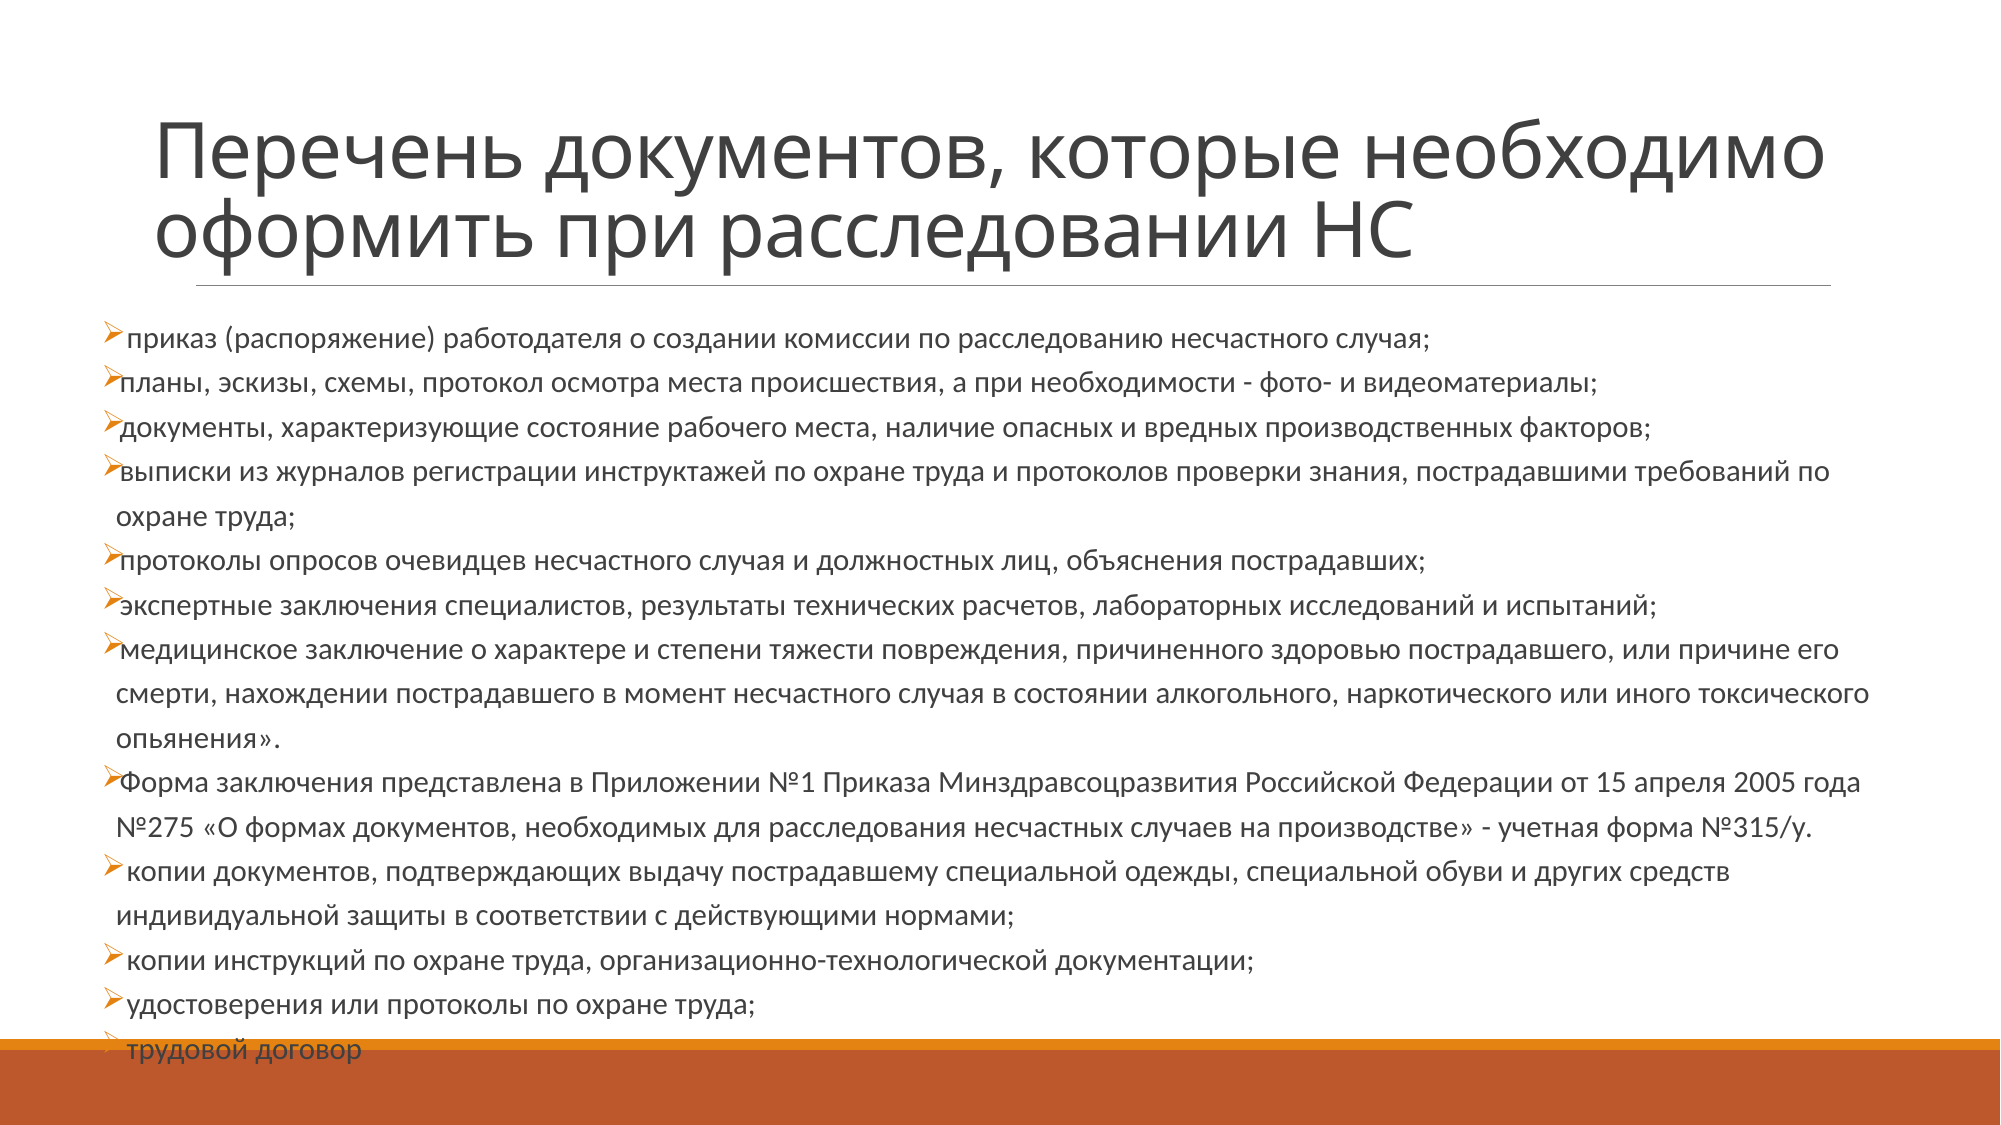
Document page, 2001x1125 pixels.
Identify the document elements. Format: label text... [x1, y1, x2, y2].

title Перечень документов, которые необходимо оформить при расследовании НС [138, 43, 1862, 282]
list приказ (распоряжение) работодателя о создании комиссии по расследованию несчастного случая; планы, эскизы, схемы, протокол осмотра места происшествия, а при необходимости - фото- и видеоматериалы; документы, характеризующие состояние рабочего места, наличие опасных и вредных производственных факторов; выписки из журналов регистрации инструктажей по охране труда и протоколов проверки знания, пострадавшими требований по охране труда; протоколы опросов очевидцев несчастного случая и должностных лиц, объяснения пострадавших; экспертные заключения специалистов, результаты технических расчетов, лабораторных исследований и испытаний; медицинское заключение о характере и степени тяжести повреждения, причиненного здоровью пострадавшего, или причине его смерти, нахождении пострадавшего в момент несчастного случая в состоянии алкогольного, наркотического или иного токсического опьянения». Форма заключения представлена в Приложении №1 Приказа Минздравсоцразвития Российской Федерации от 15 апреля 2005 года №275 «О формах документов, необходимых для расследования несчастных случаев на производстве» - учетная форма №315/у. копии документов, подтверждающих выдачу пострадавшему специальной одежды, специальной обуви и других средств индивидуальной защиты в соответствии с действующими нормами; копии инструкций по охране труда, организационно-технологической документации; удостоверения или протоколы по охране труда; трудовой договор [101, 302, 1899, 1082]
